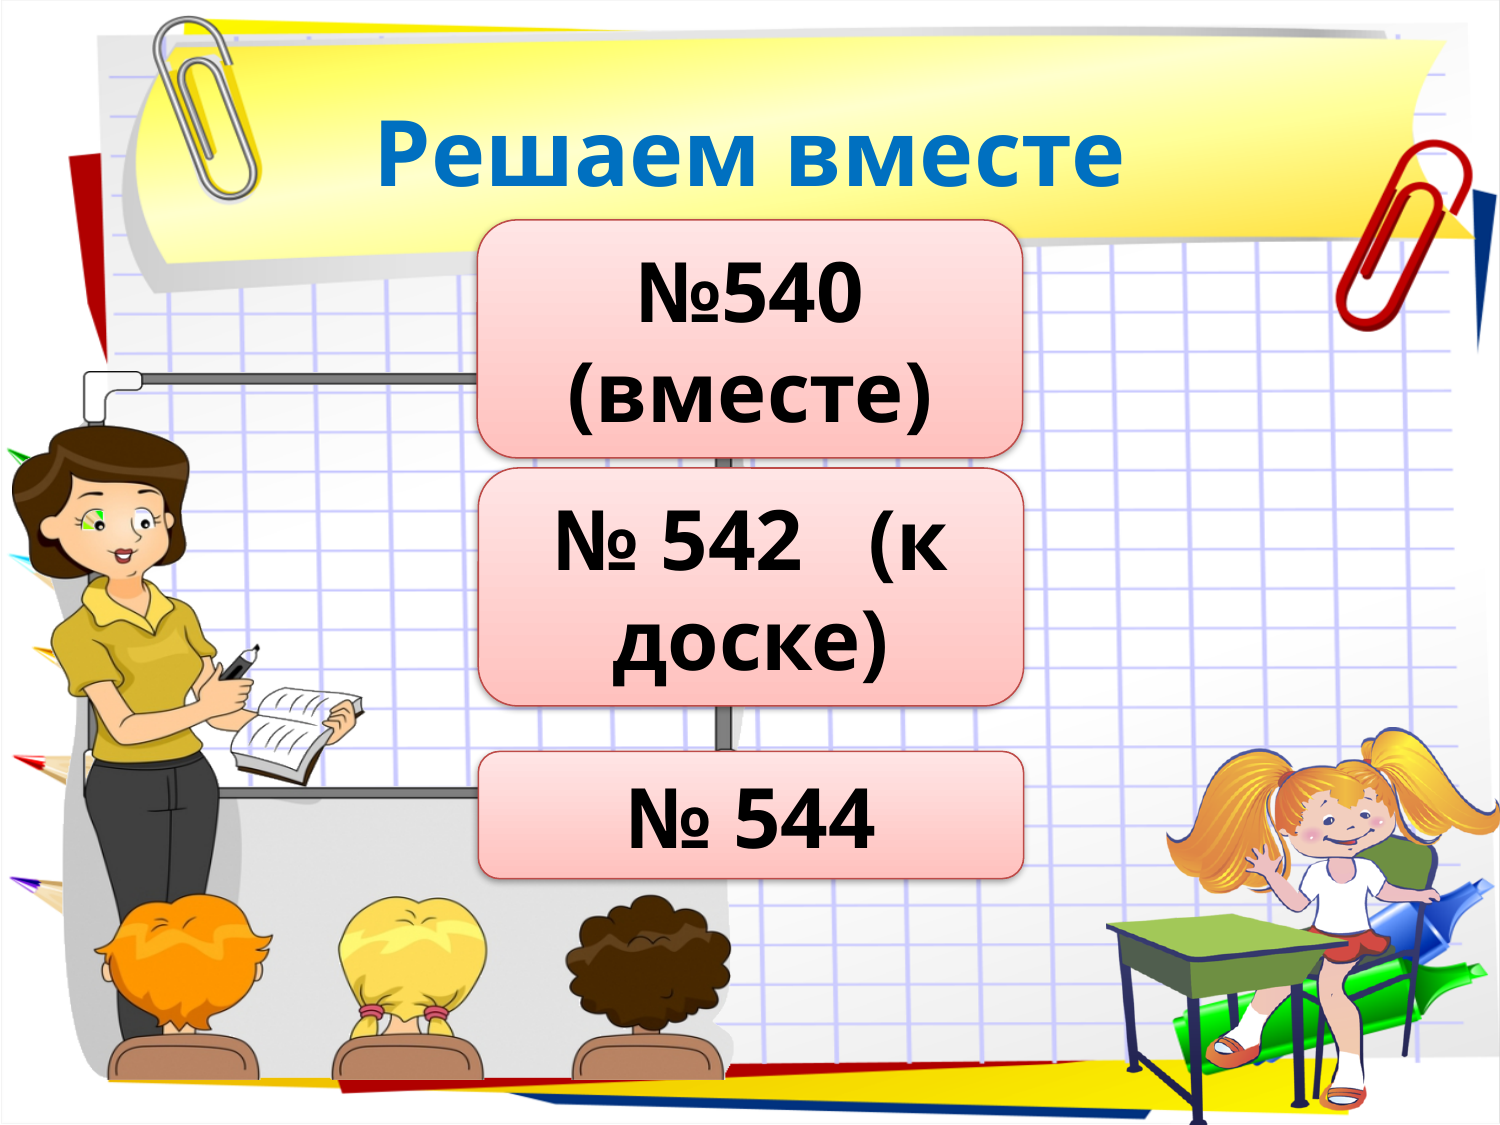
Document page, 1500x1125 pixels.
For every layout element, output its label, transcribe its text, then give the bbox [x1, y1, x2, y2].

text_box №540 (вместе) [476, 220, 1024, 459]
picture [0, 0, 1500, 1125]
text_box № 544 [755, 750, 1025, 880]
text_box Решаем вместе [74, 87, 1425, 220]
text_box № 542 (к доске) [755, 467, 1025, 707]
